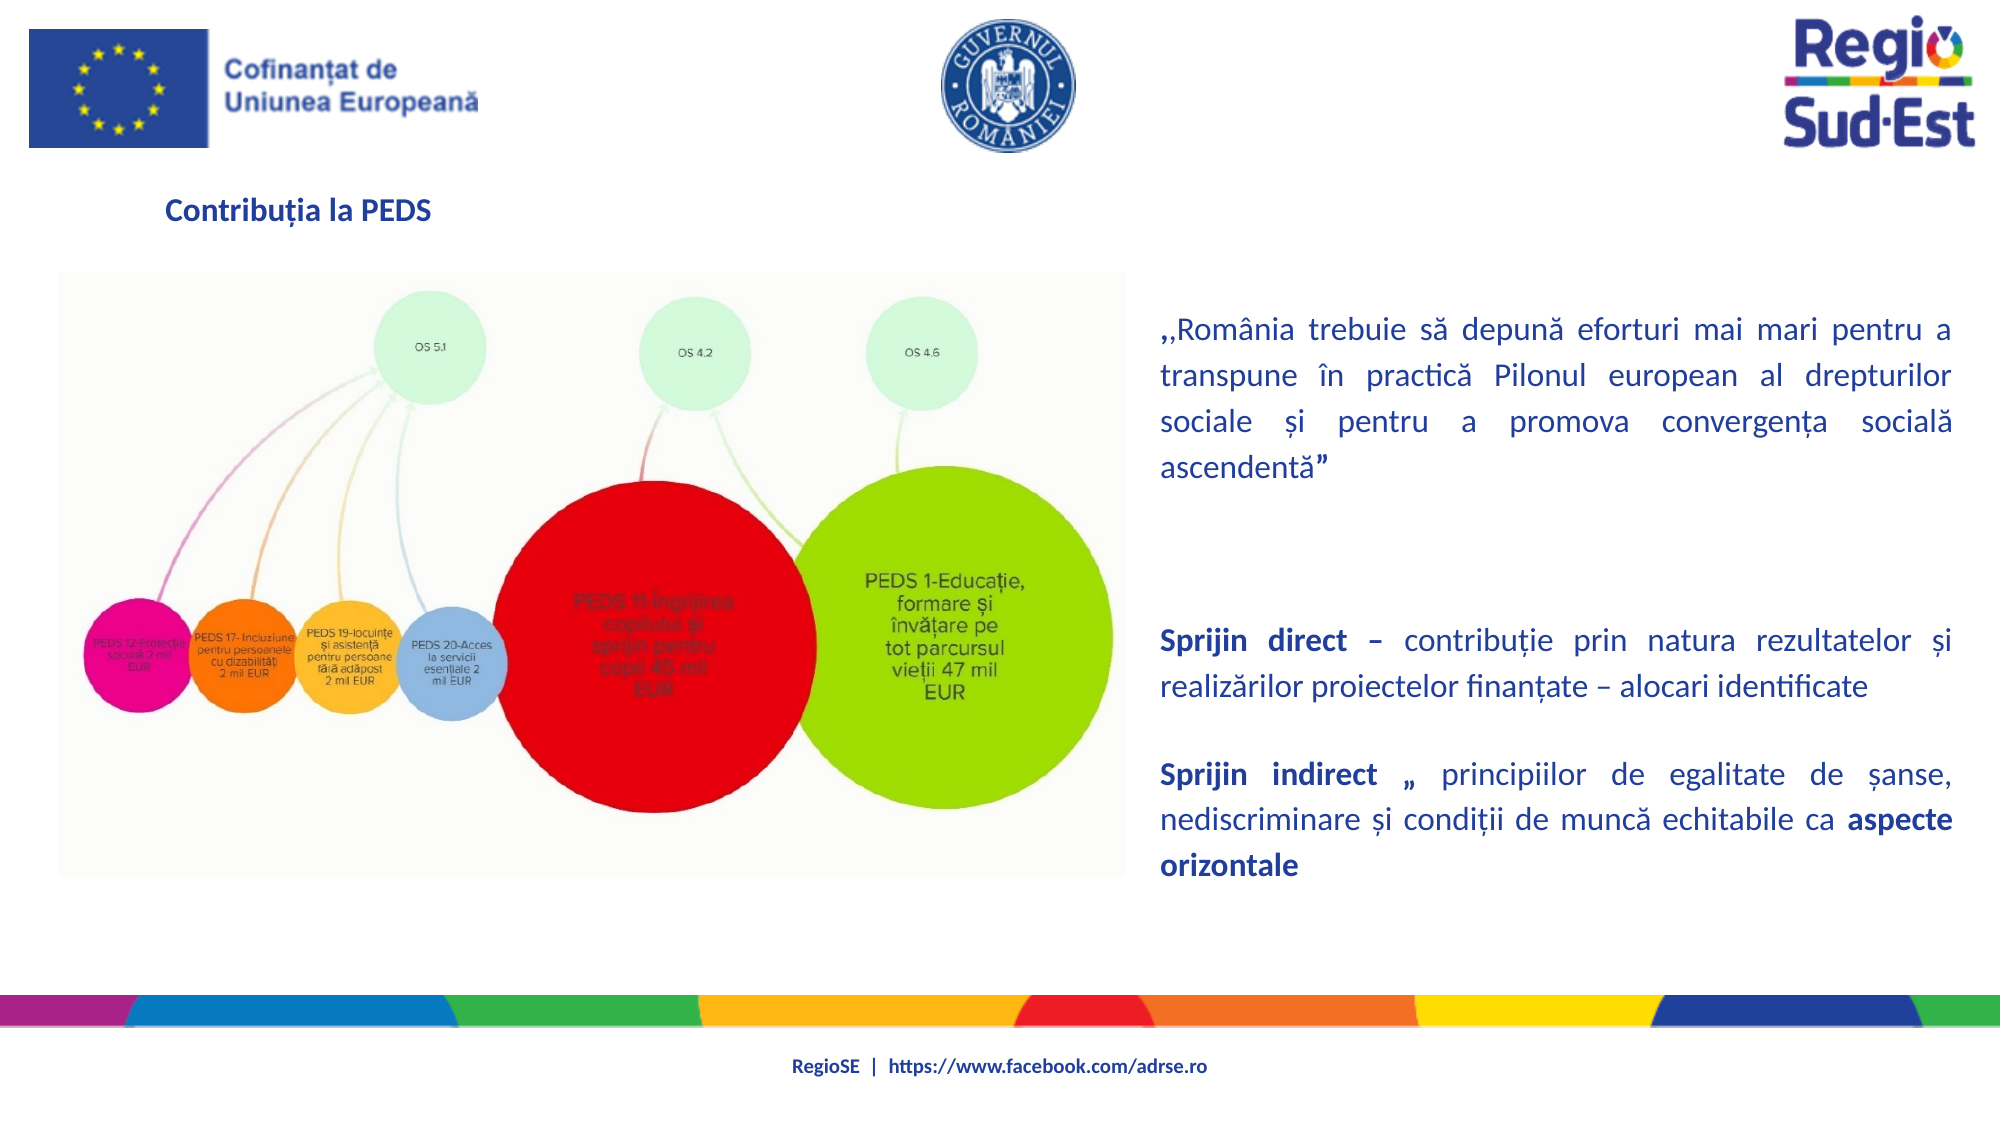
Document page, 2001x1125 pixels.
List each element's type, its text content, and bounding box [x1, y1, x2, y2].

picture [1759, 0, 2000, 220]
picture [57, 273, 1127, 877]
text_box ,,România trebuie să depună eforturi mai mari pentru a transpune în practică Pilonul european al drepturilor sociale și pentru a promova convergența socială ascendentă” Sprijin direct – contribuție prin natura rezultatelor și realizărilor proiectelor finanțate – alocari identificate Sprijin indirect „ principiilor de egalitate de șanse, nediscriminare și condiții de muncă echitabile ca aspecte orizontale [1145, 293, 1969, 891]
picture [0, 995, 2000, 1029]
picture [941, 19, 1076, 153]
text_box Contribuția la PEDS [150, 180, 1850, 241]
text_box RegioSE | https://www.facebook.com/adrse.ro [776, 1029, 1223, 1085]
picture [28, 28, 478, 148]
